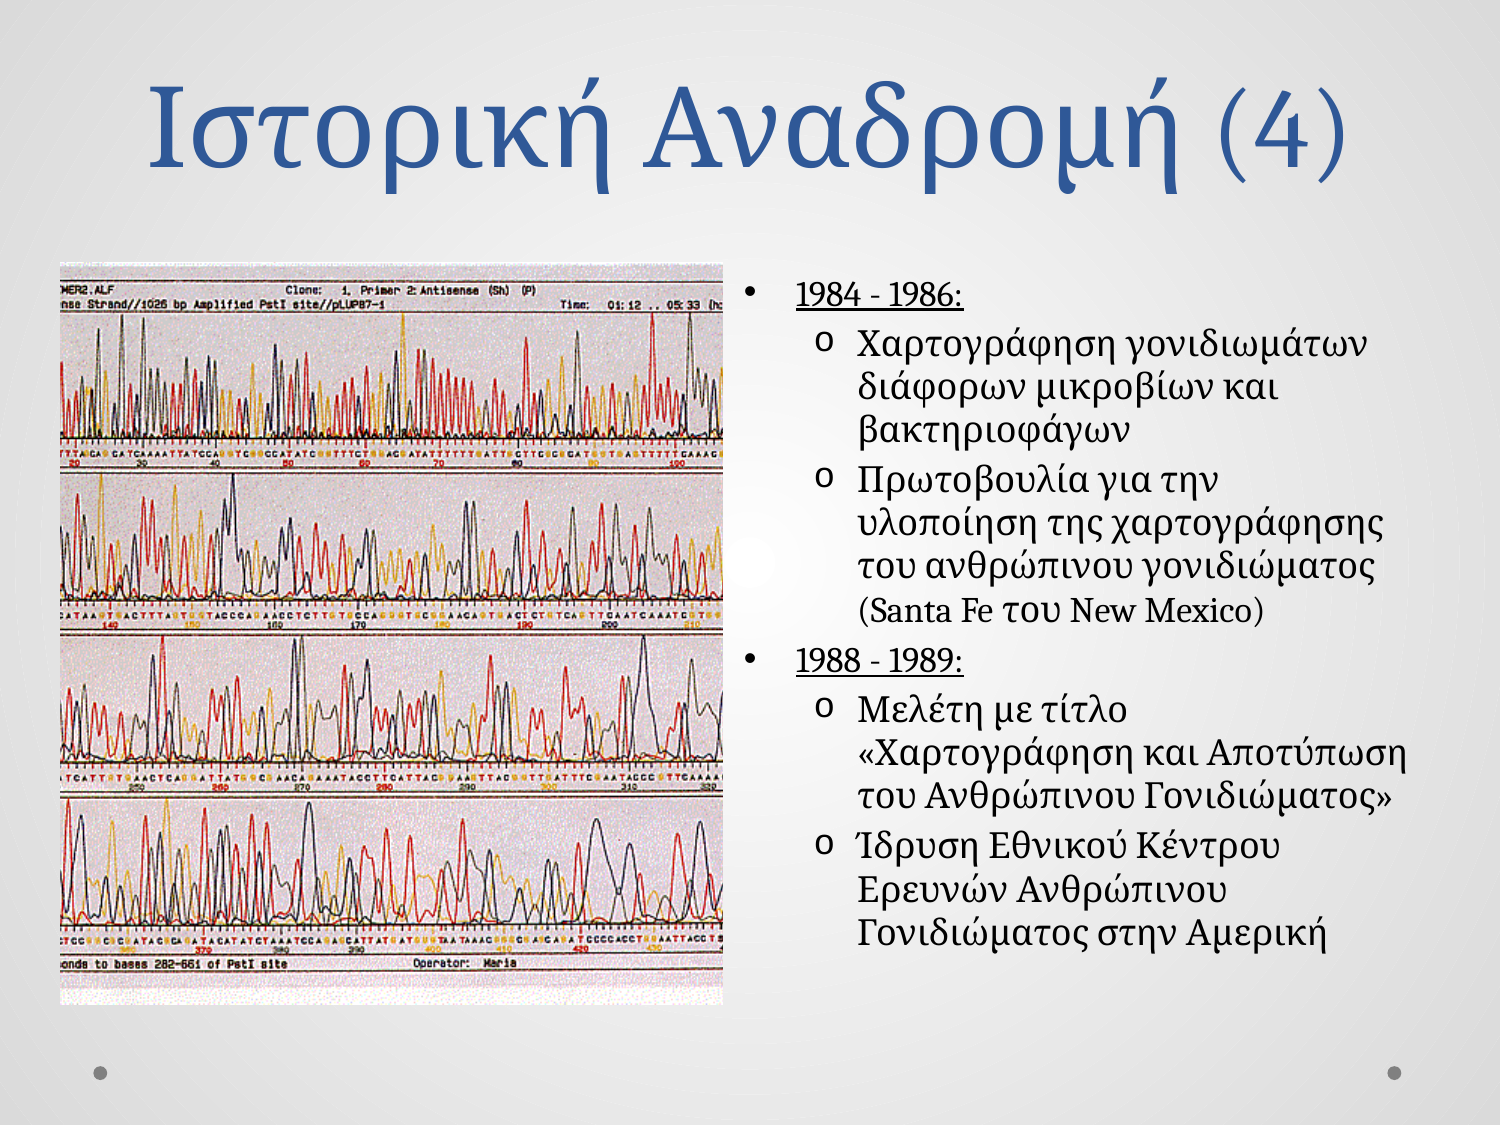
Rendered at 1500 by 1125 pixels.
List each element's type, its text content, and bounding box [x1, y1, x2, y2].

title Ιστορική Αναδρομή (4) [75, 0, 1425, 198]
list 1984 - 1986: Χαρτογράφηση γονιδιωμάτων διάφορων μικροβίων και βακτηριοφάγων Πρωτοβουλία για την υλοποίηση της χαρτογράφησης του ανθρώπινου γονιδιώματος (Santa Fe του New Mexico) 1988 - 1989: Μελέτη με τίτλο «Χαρτογράφηση και Αποτύπωση του Ανθρώπινου Γονιδιώματος» Ίδρυση Εθνικού Κέντρου Ερευνών Ανθρώπινου Γονιδιώματος στην Αμερική [728, 262, 1425, 1005]
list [59, 262, 724, 1006]
